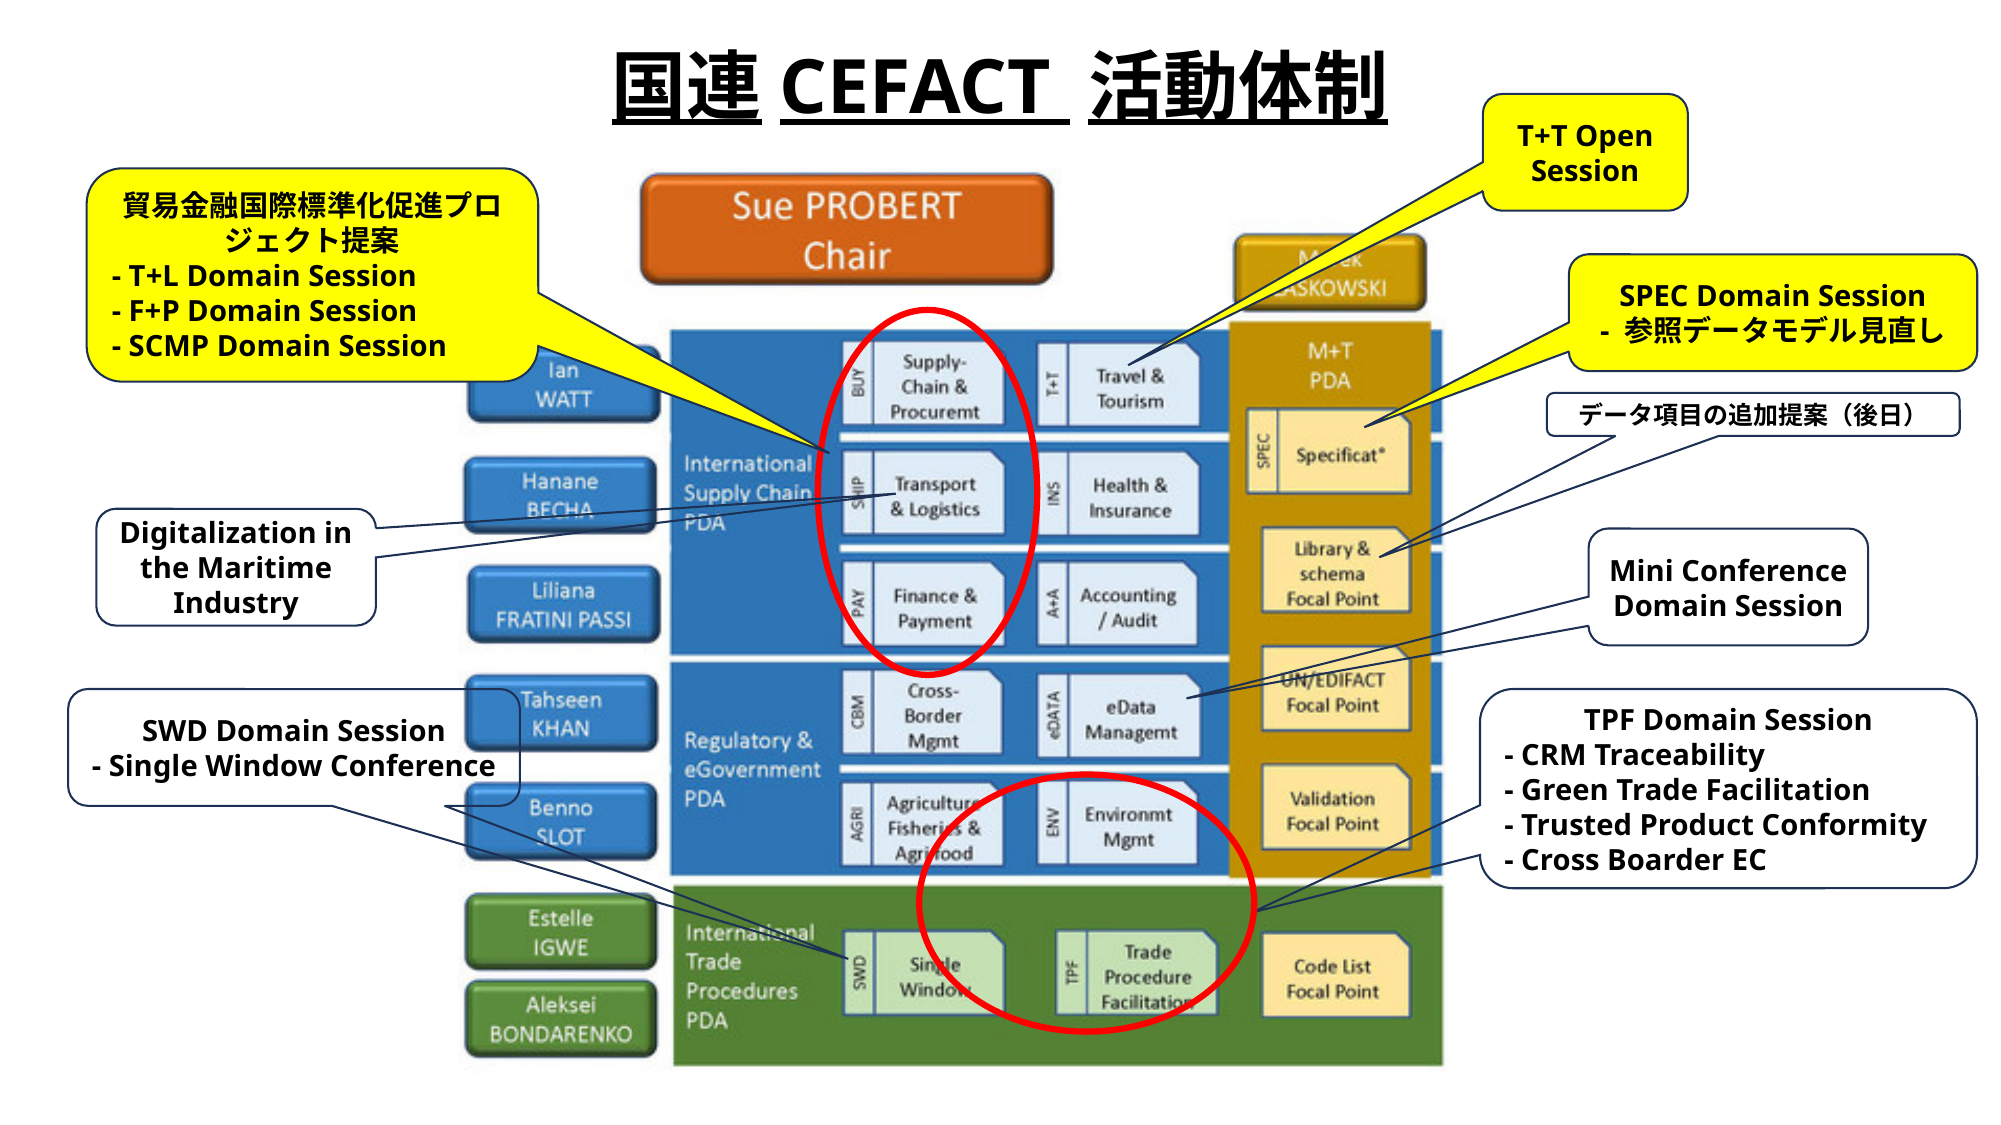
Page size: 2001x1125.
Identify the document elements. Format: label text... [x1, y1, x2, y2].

text_box SWD Domain Session - Single Window Conference [66, 687, 291, 807]
text_box TPF Domain Session - CRM Traceability - Green Trade Facilitation - Trusted Product Conformity - Cross Boarder EC [1547, 687, 1979, 890]
text_box Digitalization in the Maritime Industry [95, 507, 291, 627]
picture [291, 152, 1547, 1094]
text_box SPEC Domain Session - 参照データモデル見直し [1547, 253, 1979, 373]
text_box Mini Conference Domain Session [1547, 527, 1870, 647]
text_box T+T Open Session [1481, 92, 1689, 212]
text_box 国連CEFACT 活動体制 [491, 31, 1509, 136]
text_box 貿易金融国際標準化促進プロジェクト提案 - T+L Domain Session - F+P Domain Session - SCMP Domain Session [85, 167, 291, 383]
text_box データ項目の追加提案（後日） [1547, 391, 1961, 499]
